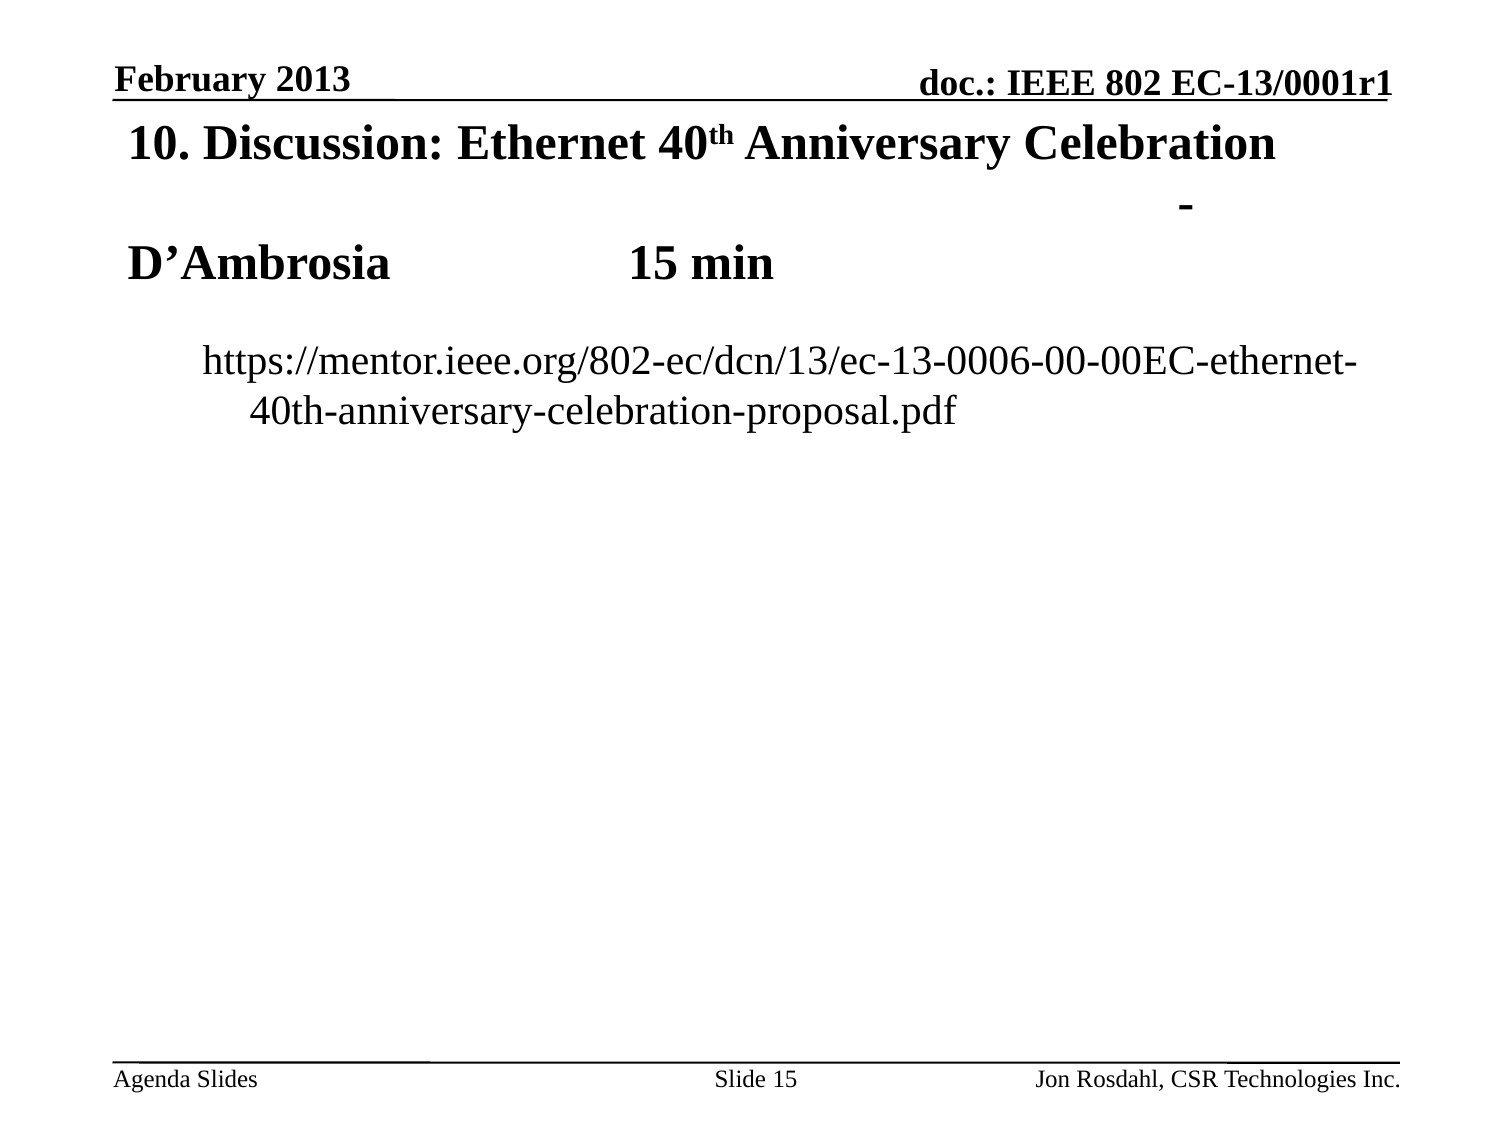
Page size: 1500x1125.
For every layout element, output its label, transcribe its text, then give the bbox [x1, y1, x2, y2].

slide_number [114, 54, 423, 100]
slide_number Slide 15 [712, 1061, 800, 1123]
title 10. Discussion: Ethernet 40th Anniversary Celebration - D’Ambrosia 15 min [112, 112, 1388, 288]
footer Jon Rosdahl, CSR Technologies Inc. [878, 1061, 1402, 1093]
list https://mentor.ieee.org/802-ec/dcn/13/ec-13-0006-00-00EC-ethernet-40th-anniversary-celebration-proposal.pdf [112, 324, 1388, 1000]
